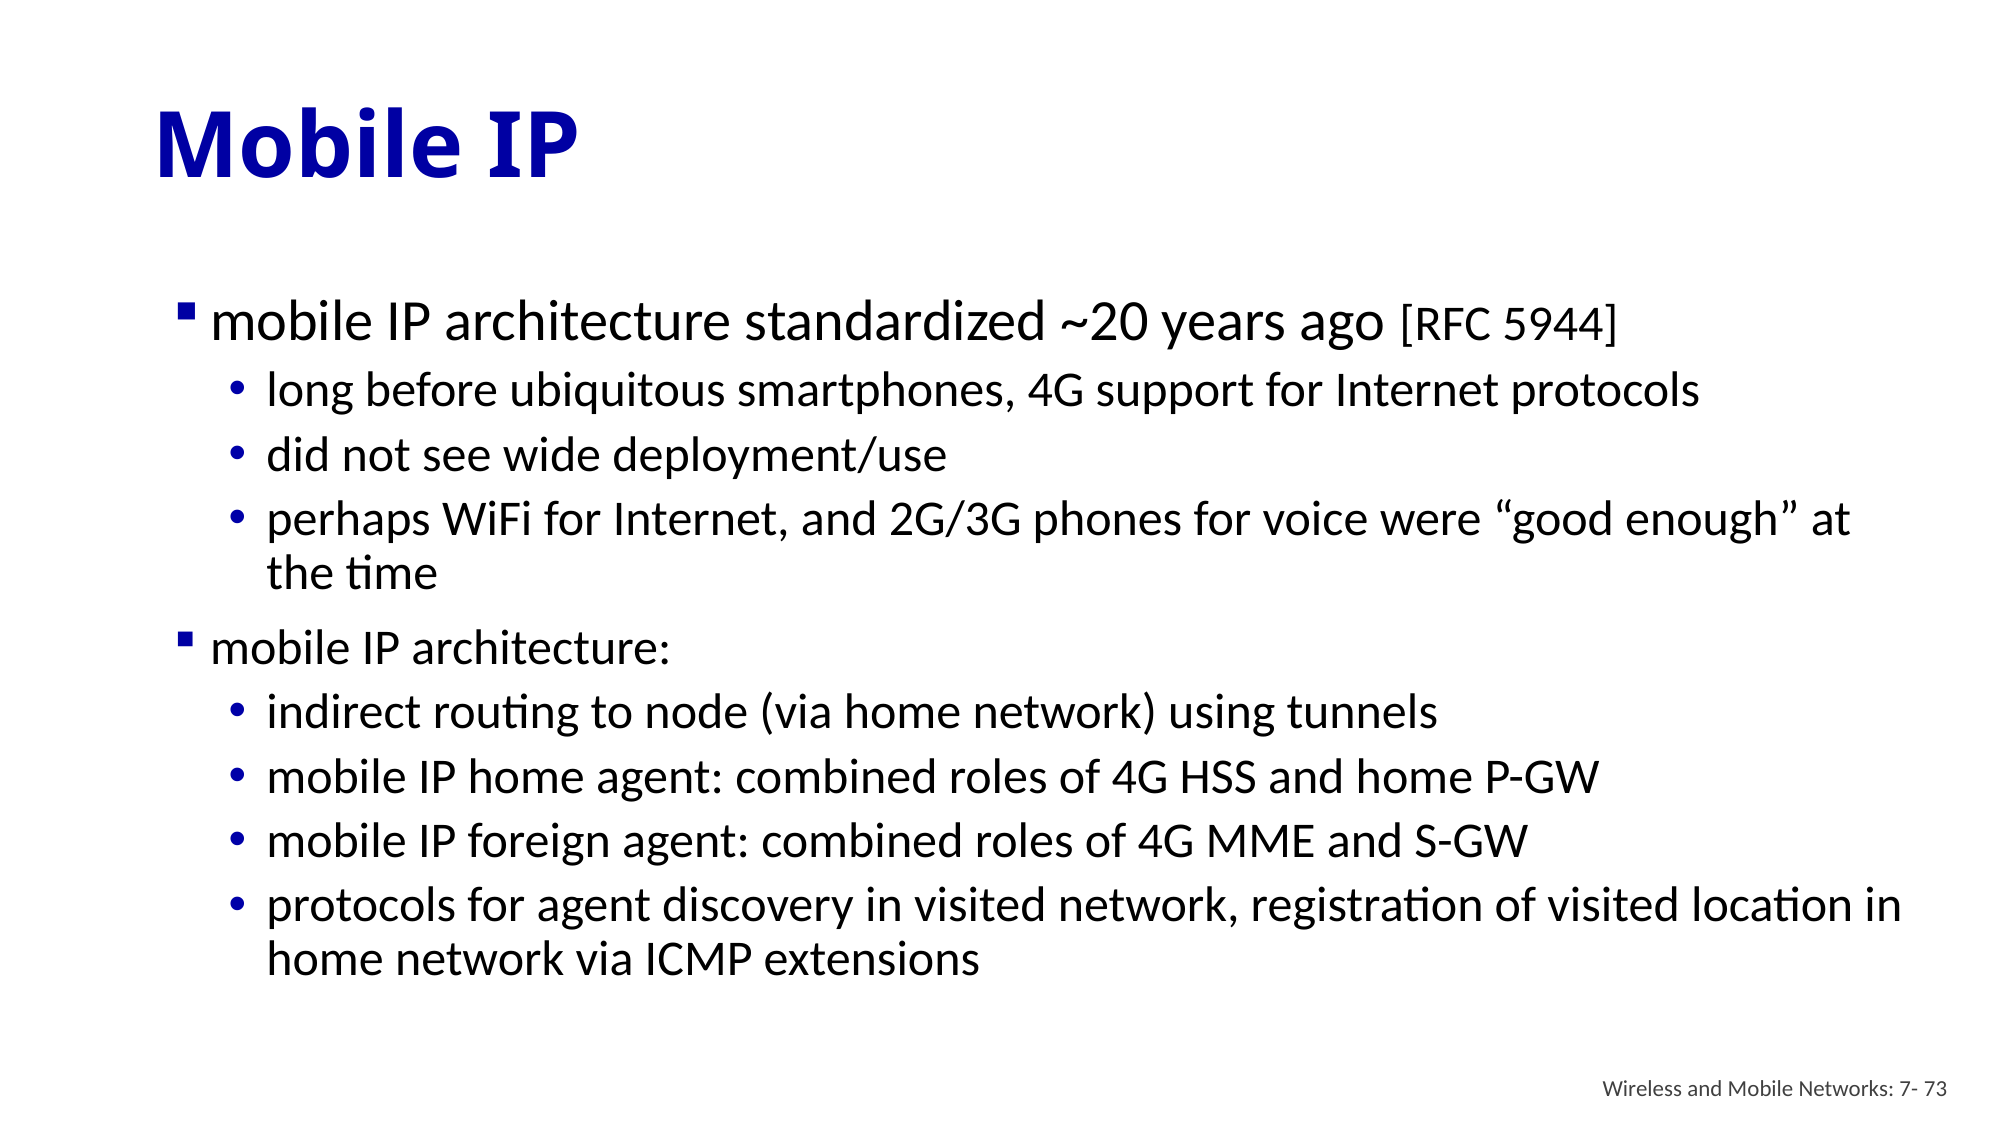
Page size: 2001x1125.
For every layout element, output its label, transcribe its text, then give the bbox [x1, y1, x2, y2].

list mobile IP architecture standardized ~20 years ago [RFC 5944] long before ubiquitous smartphones, 4G support for Internet protocols did not see wide deployment/use perhaps WiFi for Internet, and 2G/3G phones for voice were “good enough” at the time mobile IP architecture: indirect routing to node (via home network) using tunnels mobile IP home agent: combined roles of 4G HSS and home P-GW mobile IP foreign agent: combined roles of 4G MME and S-GW protocols for agent discovery in visited network, registration of visited location in home network via ICMP extensions [137, 282, 1930, 1044]
slide_number Wireless and Mobile Networks: 7- 73 [1512, 1056, 1963, 1117]
title Mobile IP [137, 74, 1863, 221]
